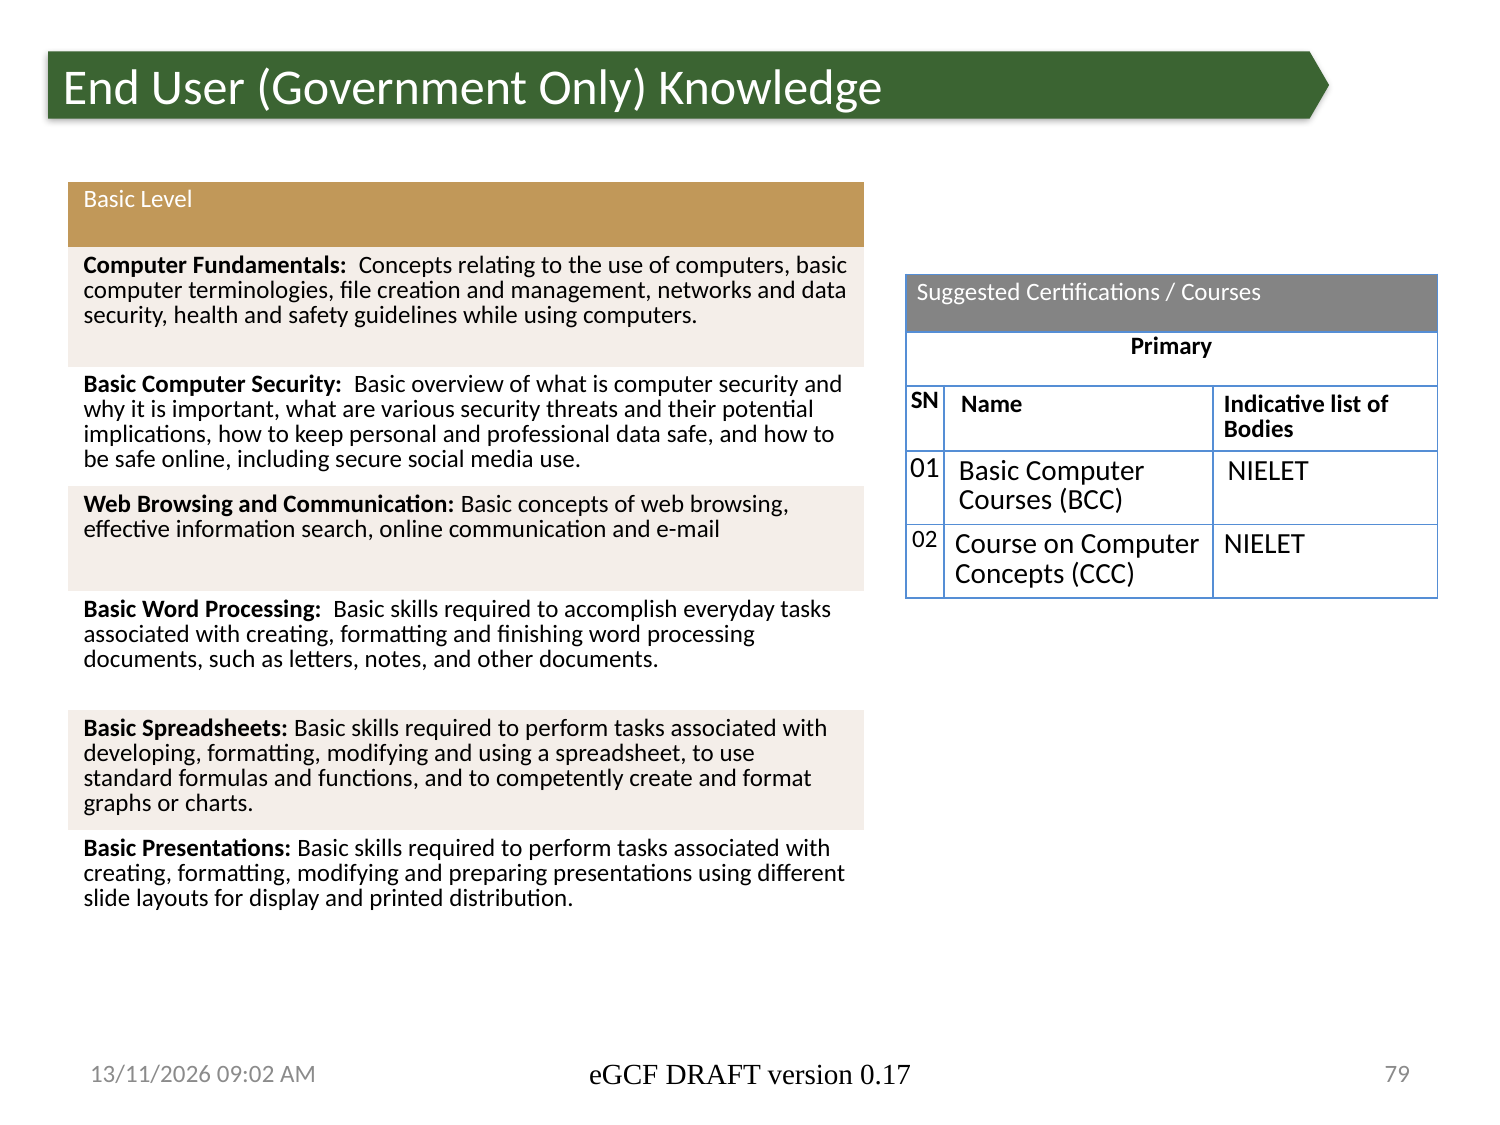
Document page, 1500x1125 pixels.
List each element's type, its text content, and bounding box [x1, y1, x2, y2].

table_cell Course on Computer Concepts (CCC) [945, 525, 1212, 597]
table_cell Basic Word Processing: Basic skills required to accomplish everyday tasks associated with creating, formatting and finishing word processing documents, such as letters, notes, and other documents. [68, 591, 864, 710]
table_cell Name [945, 387, 1212, 450]
table_cell NIELET [1214, 525, 1437, 597]
table_header Basic Level [68, 182, 864, 247]
text_box End User (Government Only) Knowledge [47, 50, 1330, 120]
table_cell Primary [907, 333, 1437, 385]
table_cell Basic Presentations: Basic skills required to perform tasks associated with creating, formatting, modifying and preparing presentations using different slide layouts for display and printed distribution. [68, 830, 864, 950]
table_header Suggested Certifications / Courses [907, 275, 1437, 331]
table_cell SN [907, 387, 943, 450]
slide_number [75, 1042, 425, 1103]
slide_number 79 [1074, 1042, 1425, 1103]
table_cell Indicative list of Bodies [1214, 387, 1437, 450]
footer eGCF DRAFT version 0.17 [512, 1042, 988, 1103]
table_cell Basic Computer Security: Basic overview of what is computer security and why it is important, what are various security threats and their potential implications, how to keep personal and professional data safe, and how to be safe online, including secure social media use. [68, 367, 864, 486]
table_cell 02 [907, 525, 943, 597]
table_cell Web Browsing and Communication: Basic concepts of web browsing, effective information search, online communication and e-mail [68, 486, 864, 591]
table_cell Computer Fundamentals: Concepts relating to the use of computers, basic computer terminologies, file creation and management, networks and data security, health and safety guidelines while using computers. [68, 247, 864, 367]
table_cell Basic Spreadsheets: Basic skills required to perform tasks associated with developing, formatting, modifying and using a spreadsheet, to use standard formulas and functions, and to competently create and format graphs or charts. [68, 710, 864, 830]
table_cell NIELET [1214, 452, 1437, 524]
table_cell 01 [907, 452, 943, 524]
table_cell Basic Computer Courses (BCC) [945, 452, 1212, 524]
